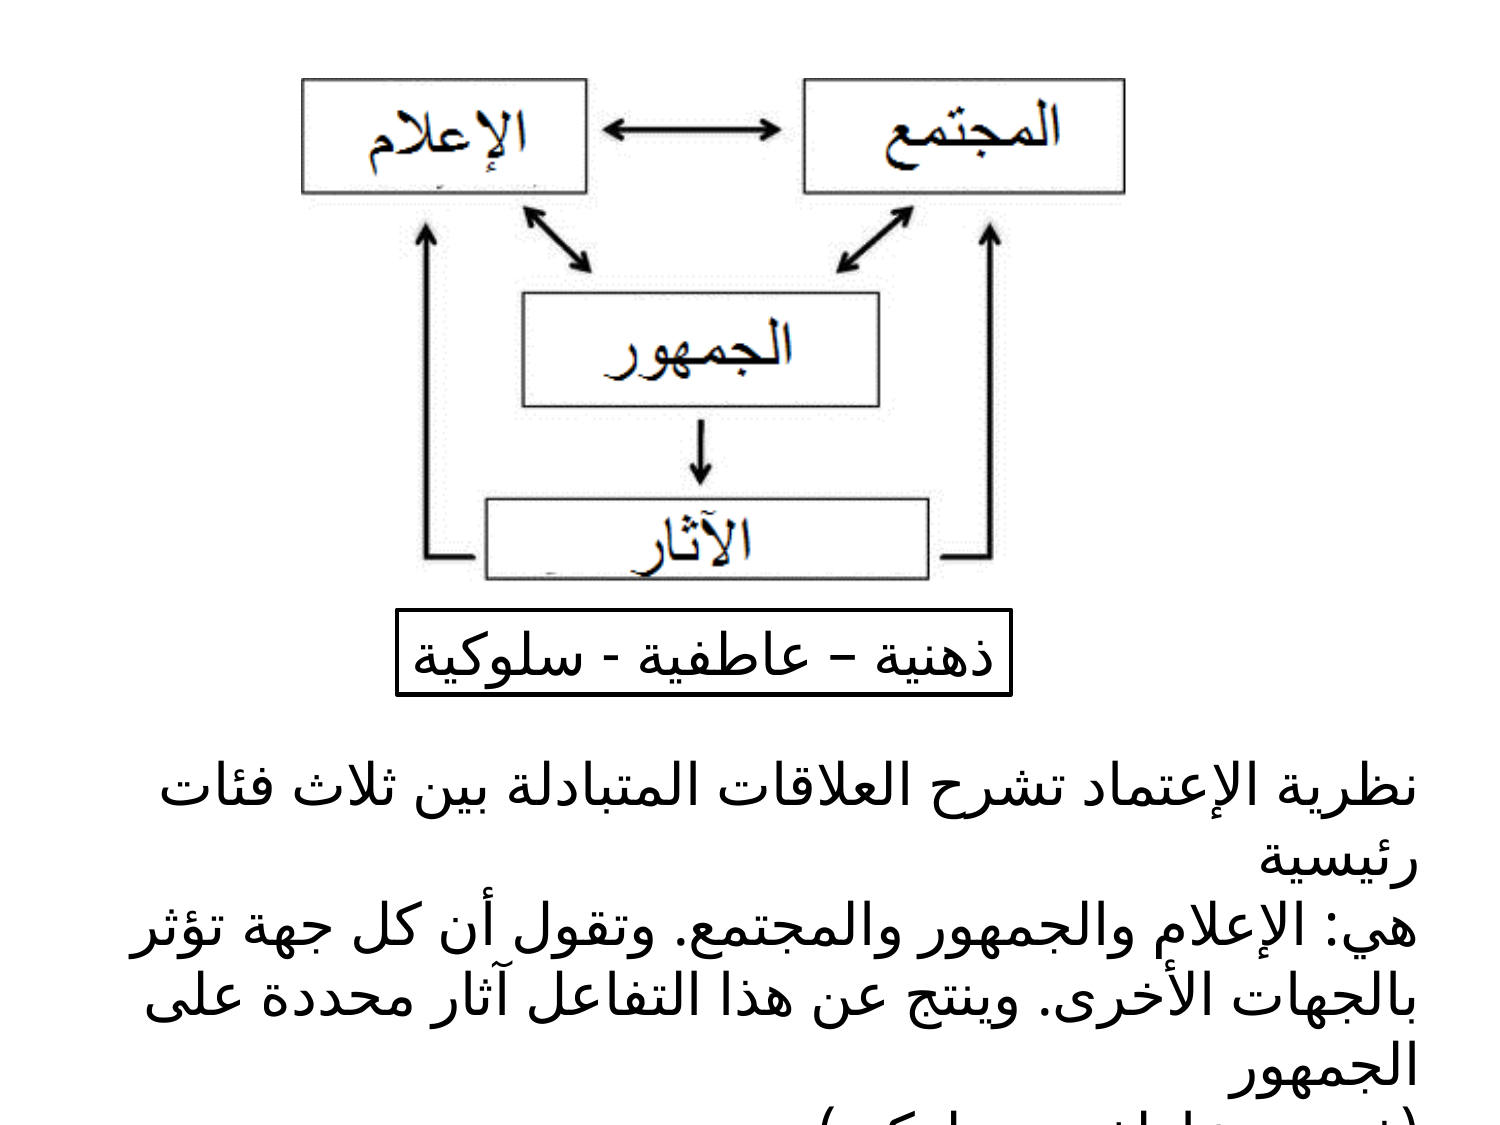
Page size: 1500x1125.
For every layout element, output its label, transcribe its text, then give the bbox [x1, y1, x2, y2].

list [300, 77, 1200, 665]
text_box نظرية الإعتماد تشرح العلاقات المتبادلة بين ثلاث فئات رئيسية هي: الإعلام والجمهور والمجتمع. وتقول أن كل جهة تؤثر بالجهات الأخرى. وينتج عن هذا التفاعل آثار محددة على الجمهور (ذهنية وعاطفية وسلوكية). [0, 739, 1436, 1125]
text_box ذهنية – عاطفية - سلوكية [395, 672, 1013, 697]
